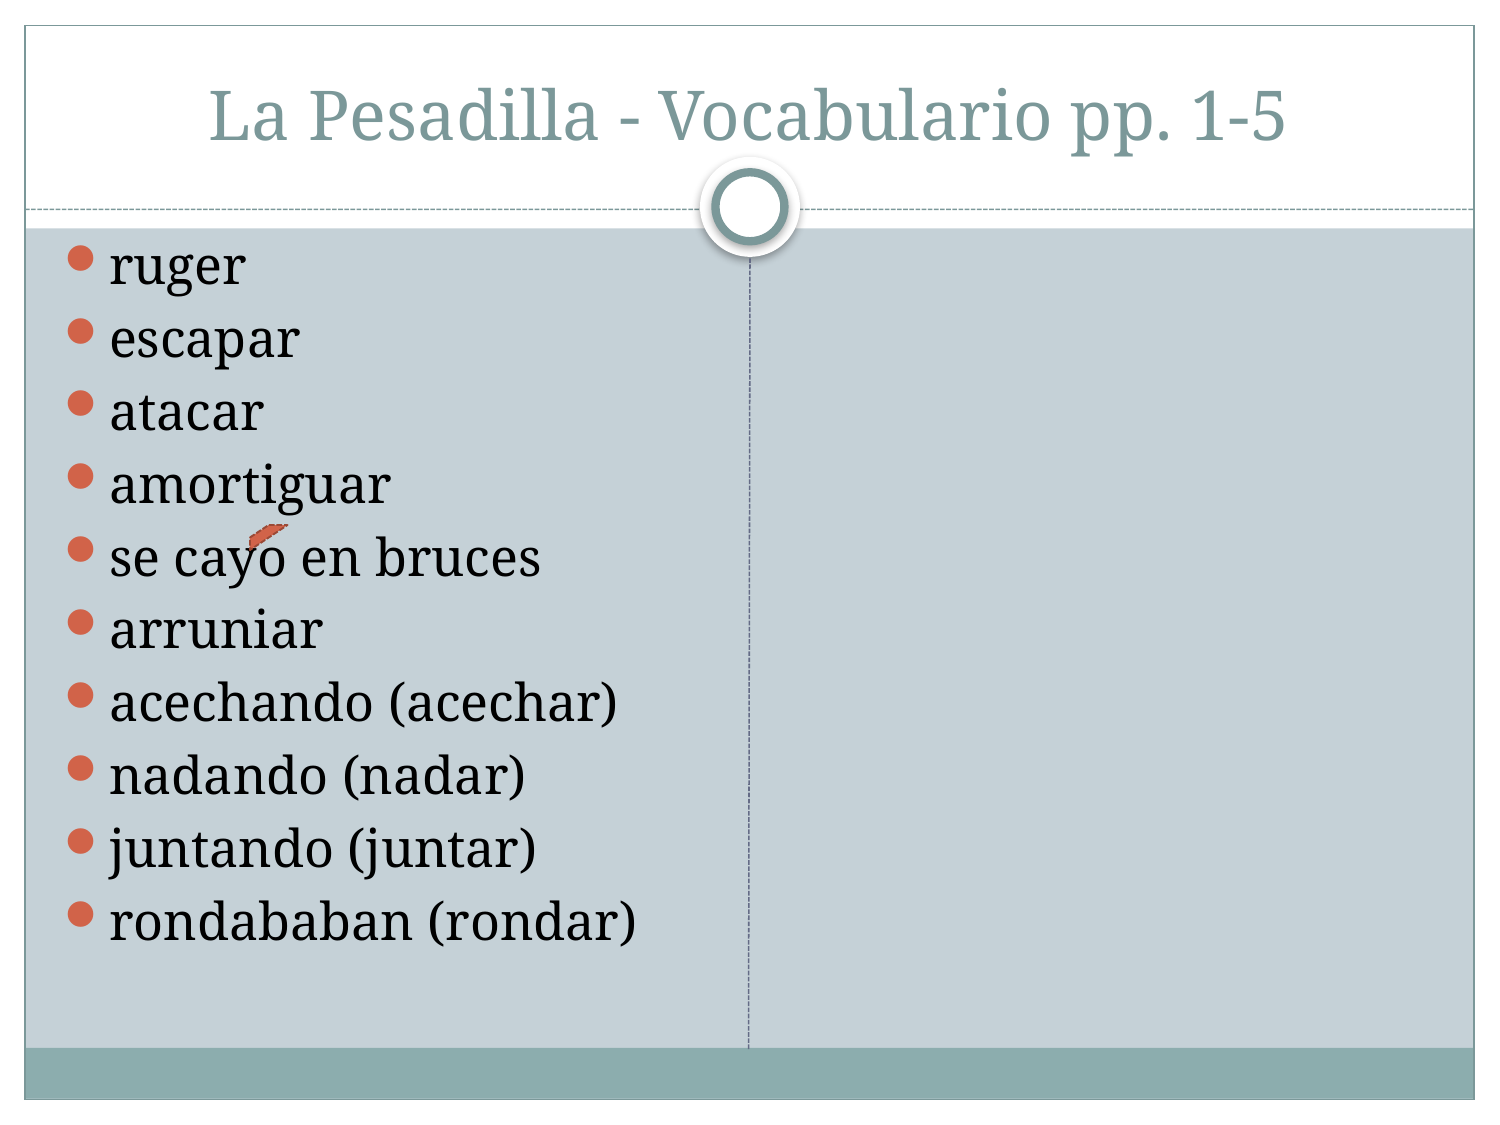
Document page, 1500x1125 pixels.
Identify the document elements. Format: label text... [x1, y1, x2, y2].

list ruger escapar atacar amortiguar se cayo en bruces arruniar acechando (acechar) nadando (nadar) juntando (juntar) rondababan (rondar) [49, 224, 712, 993]
text_box [249, 524, 289, 551]
title La Pesadilla - Vocabulario pp. 1-5 [49, 37, 1450, 162]
